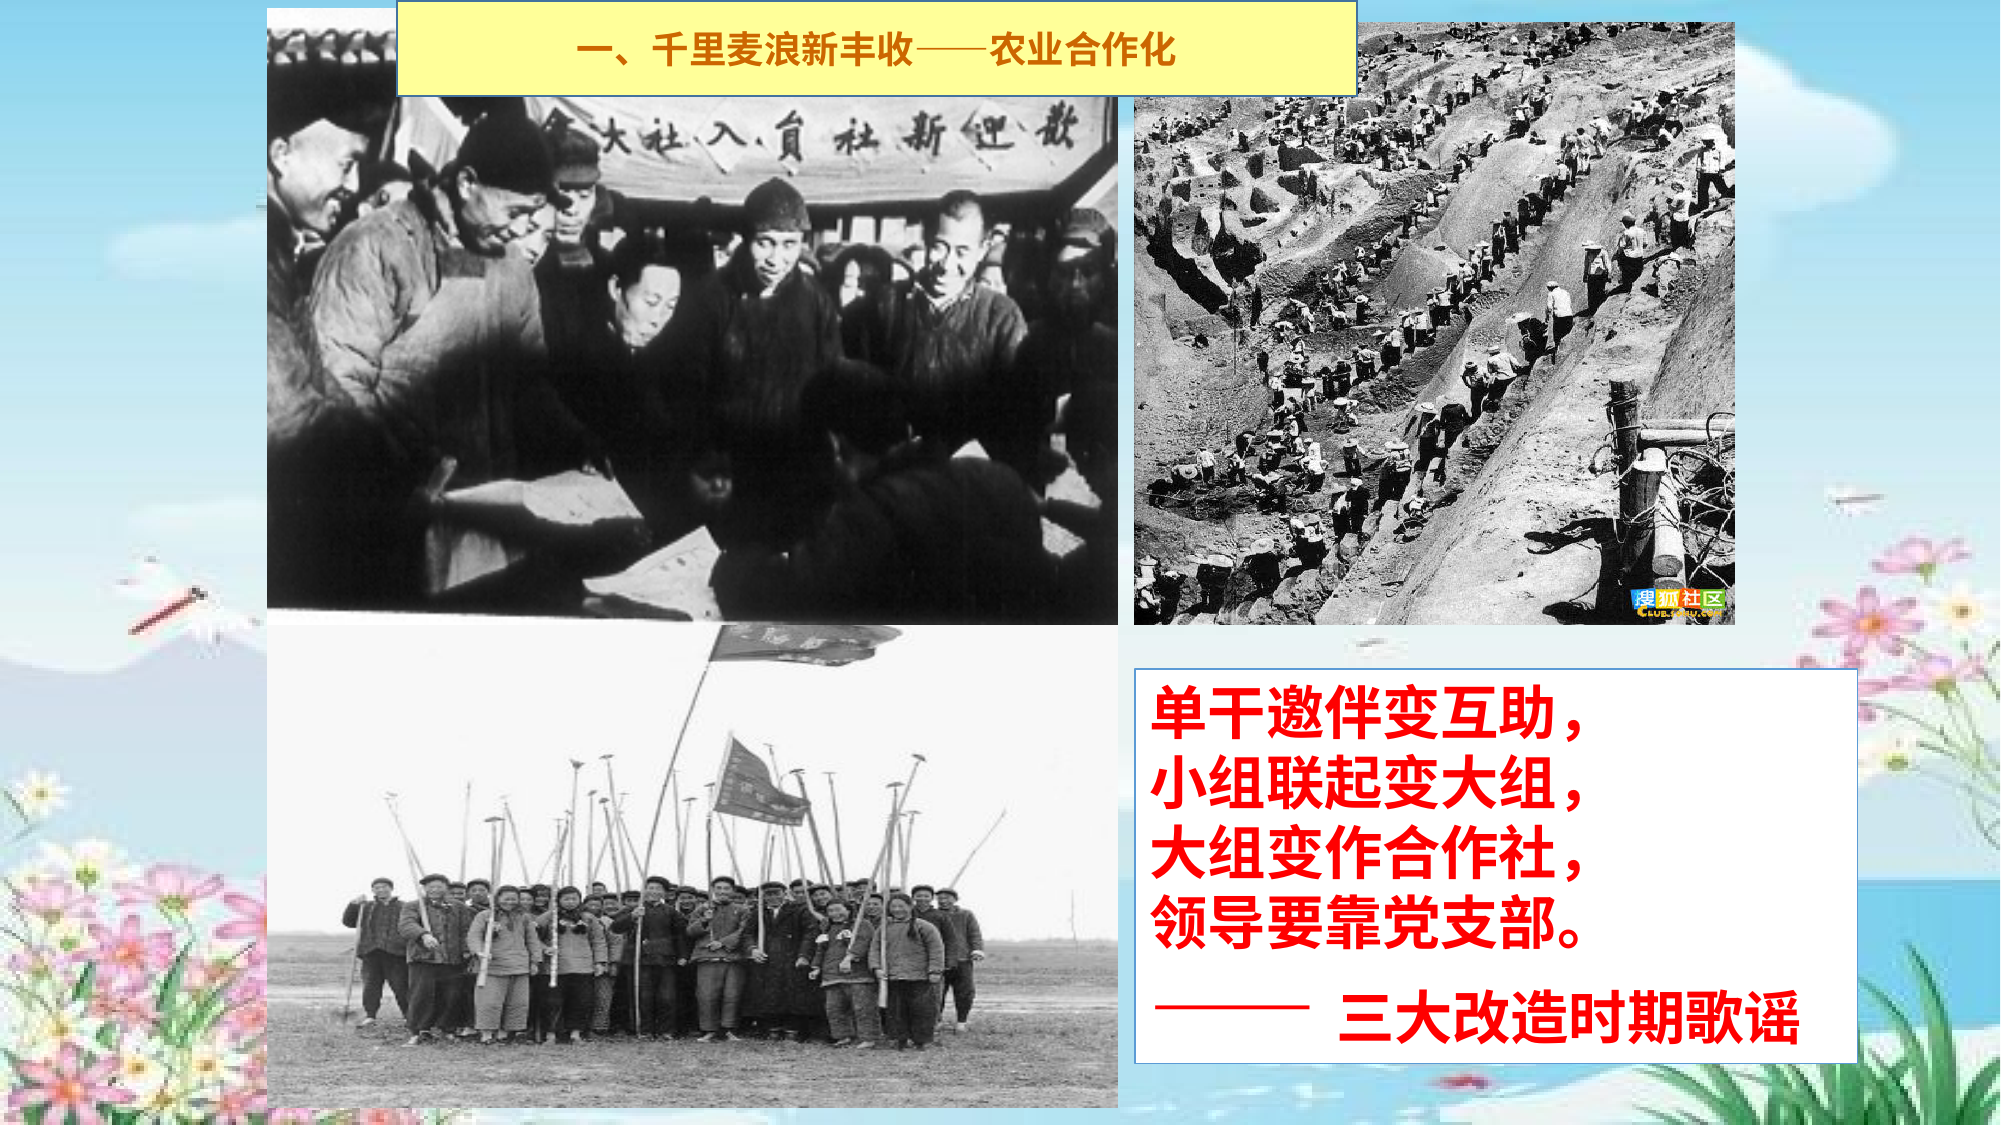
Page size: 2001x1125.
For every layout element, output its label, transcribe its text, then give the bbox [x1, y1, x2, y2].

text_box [267, 8, 1118, 625]
text_box 单干邀伴变互助， 小组联起变大组， 大组变作合作社， 领导要靠党支部。 ——三大改造时期歌谣 [1134, 668, 1858, 1064]
picture [0, 0, 2001, 1125]
text_box 一、千里麦浪新丰收——农业合作化 [396, 0, 1358, 97]
